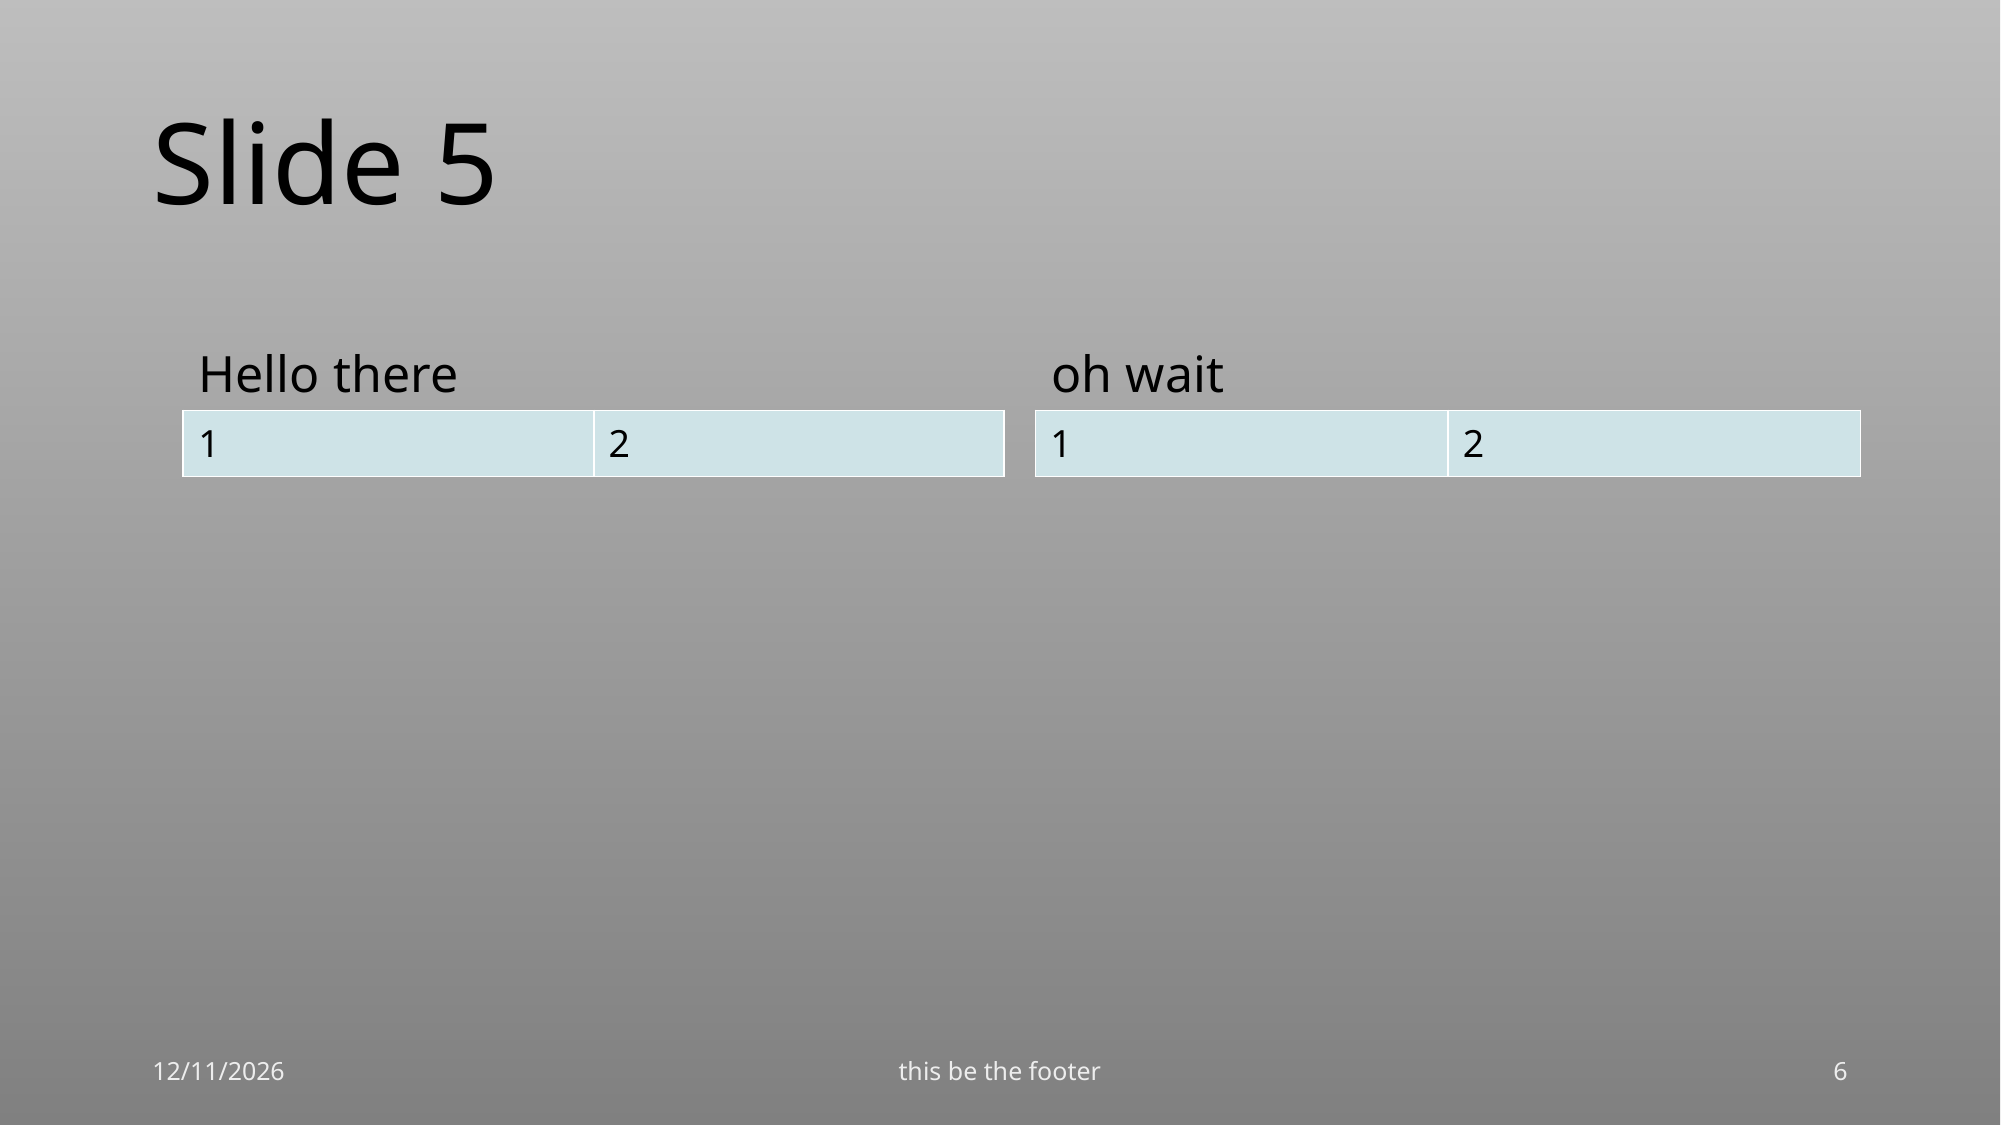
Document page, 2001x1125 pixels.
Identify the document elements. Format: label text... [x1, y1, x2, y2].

table_header 1 [1036, 411, 1447, 476]
table_header 1 [184, 411, 593, 476]
list oh wait [1036, 275, 1863, 411]
title Slide 5 [137, 59, 1863, 278]
picture [0, 0, 2001, 1125]
table_header 2 [1449, 411, 1860, 476]
footer this be the footer [662, 1042, 1338, 1103]
table_header 2 [595, 411, 1003, 476]
slide_number ‹#› [1412, 1042, 1863, 1103]
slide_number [137, 1042, 588, 1103]
list Hello there [183, 275, 1009, 411]
